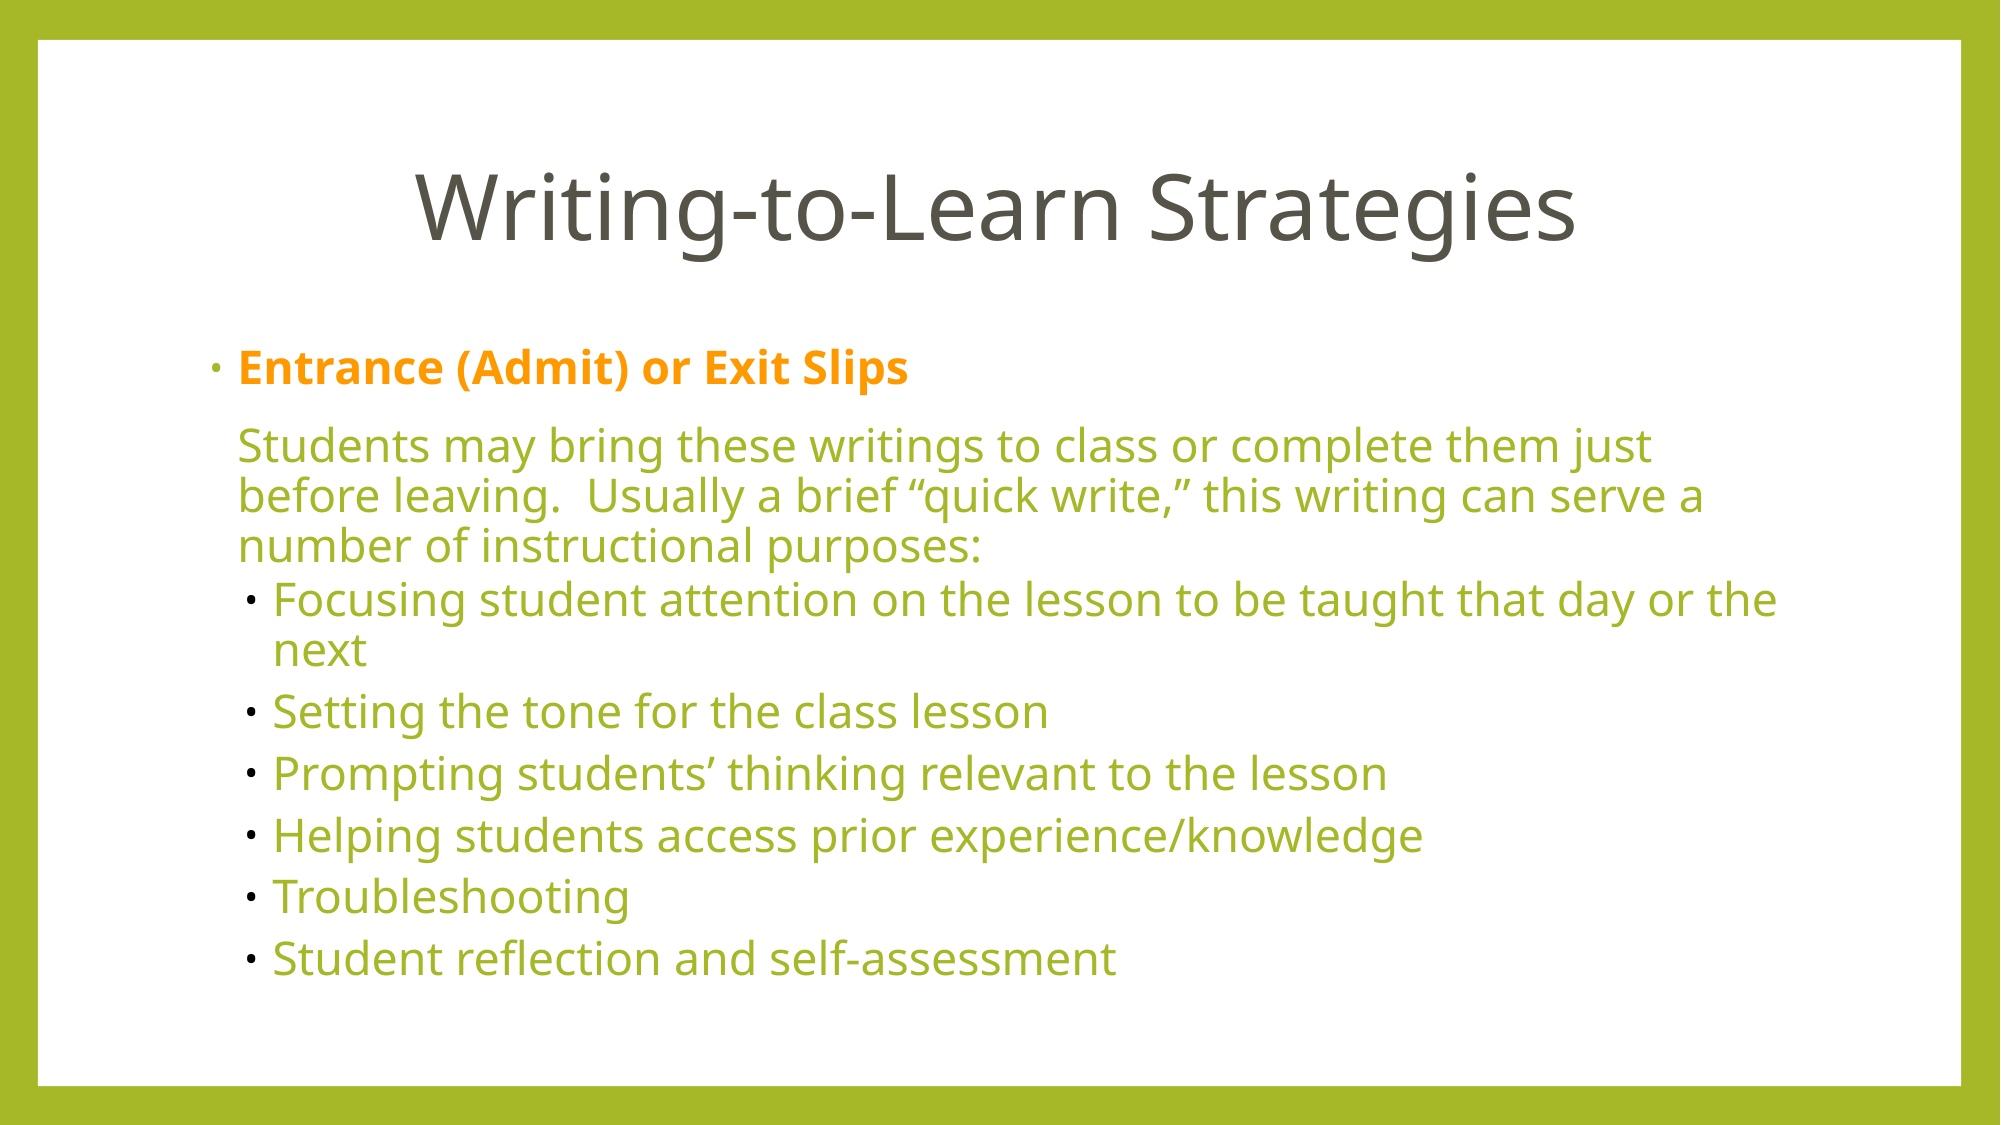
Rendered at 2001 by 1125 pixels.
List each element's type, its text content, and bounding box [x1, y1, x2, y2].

title Writing-to-Learn Strategies [187, 99, 1808, 323]
list Entrance (Admit) or Exit Slips Students may bring these writings to class or complete them just before leaving. Usually a brief “quick write,” this writing can serve a number of instructional purposes: Focusing student attention on the lesson to be taught that day or the next Setting the tone for the class lesson Prompting students’ thinking relevant to the lesson Helping students access prior experience/knowledge Troubleshooting Student reflection and self-assessment [187, 337, 1808, 1000]
